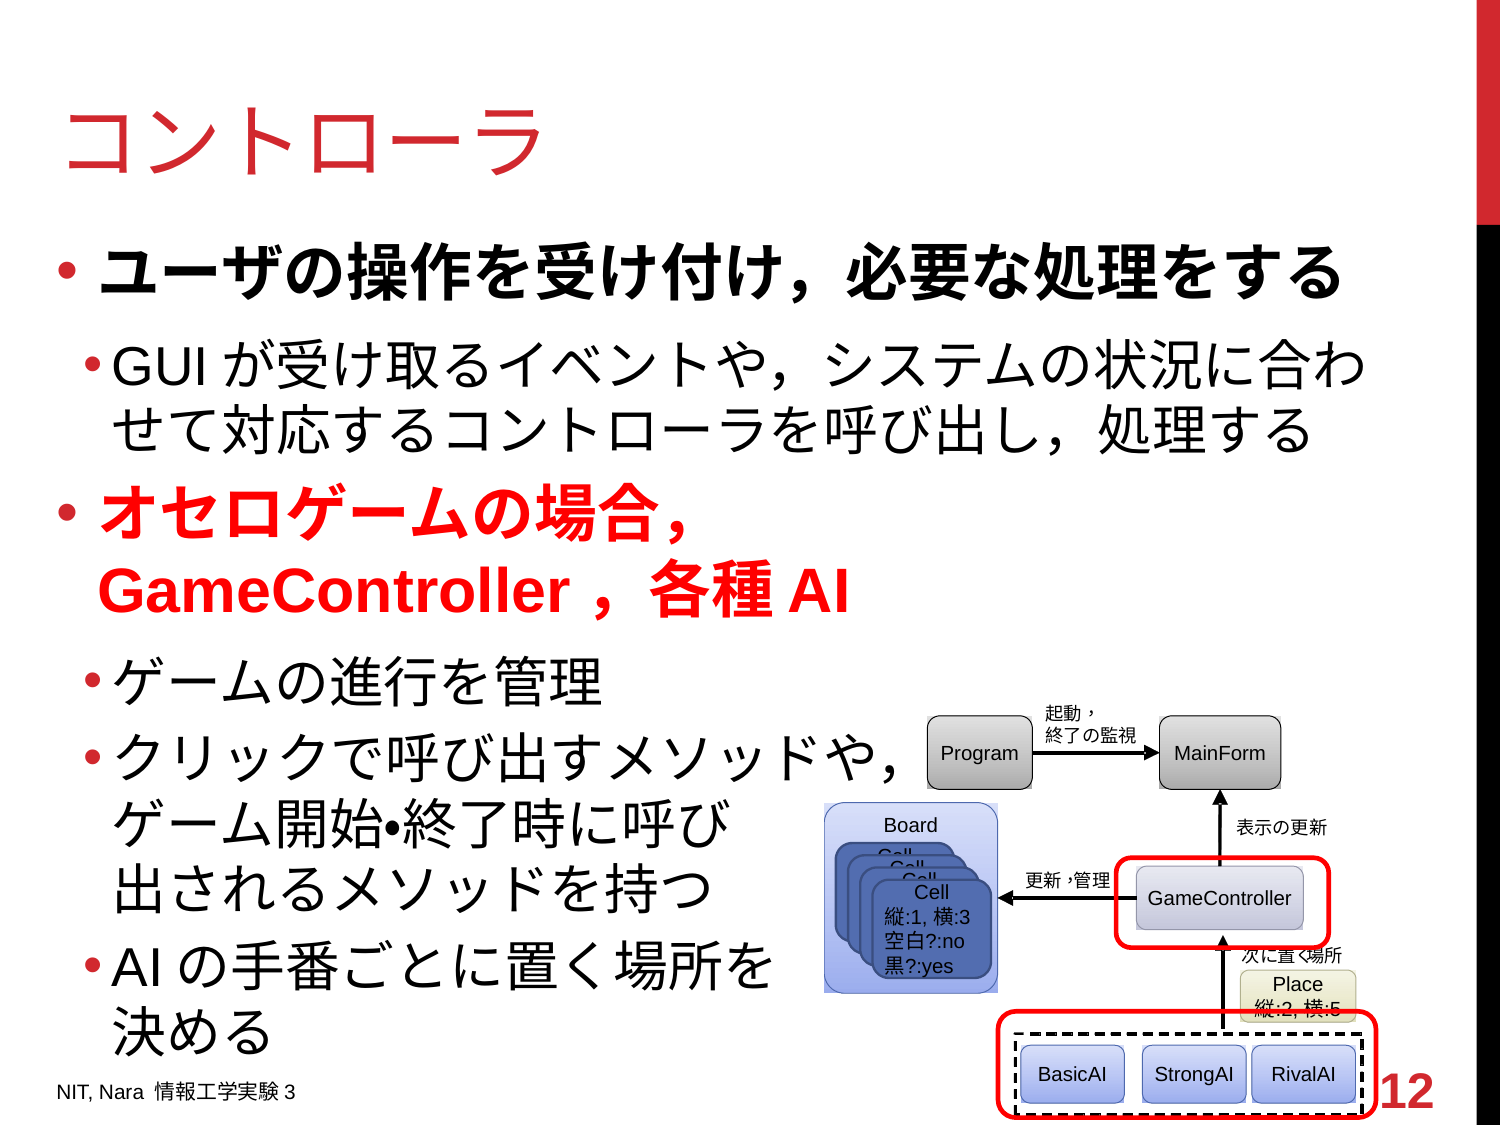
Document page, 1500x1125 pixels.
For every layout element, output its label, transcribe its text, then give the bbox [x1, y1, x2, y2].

title コントローラ [41, 25, 1436, 197]
list ユーザの操作を受け付け，必要な処理をする GUIが受け取るイベントや，システムの状況に合わせて対応するコントローラを呼び出し，処理する オセロゲームの場合， GameController，各種AI ゲームの進行を管理 クリックで呼び出すメソッドや， ゲーム開始・終了時に呼び 出されるメソッドを持つ AIの手番ごとに置く場所を 決める [41, 224, 1436, 1083]
picture [823, 695, 1365, 1119]
slide_number 12 [1373, 1058, 1475, 1119]
text_box [1374, 1016, 1379, 1113]
footer NIT, Nara 情報工学実験3 [41, 1071, 604, 1118]
